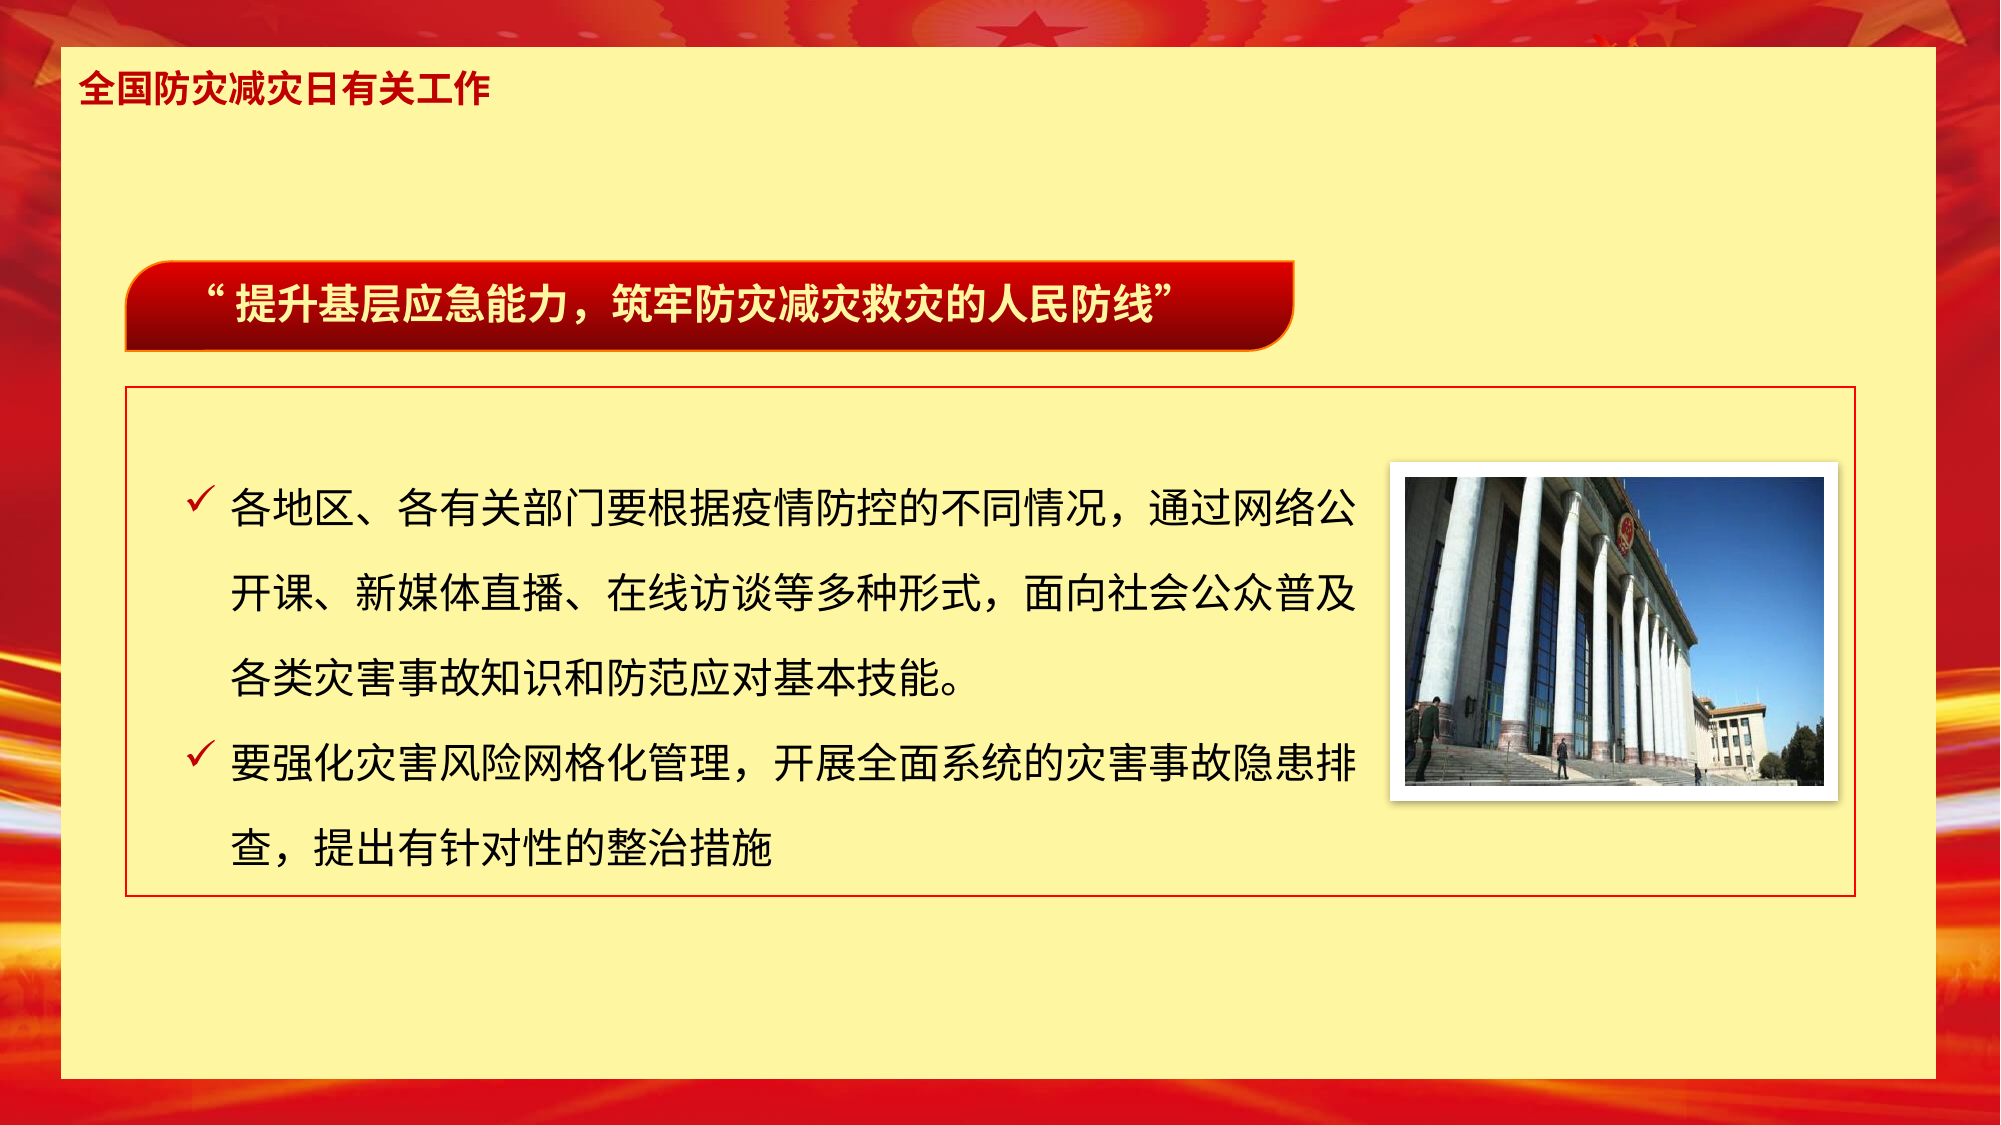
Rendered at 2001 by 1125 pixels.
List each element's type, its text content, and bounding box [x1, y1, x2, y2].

text_box [61, 47, 1936, 1079]
text_box 各地区、各有关部门要根据疫情防控的不同情况，通过网络公开课、新媒体直播、在线访谈等多种形式，面向社会公众普及各类灾害事故知识和防范应对基本技能。 要强化灾害风险网格化管理，开展全面系统的灾害事故隐患排查，提出有针对性的整治措施 [168, 439, 1405, 880]
text_box 全国防灾减灾日有关工作 [63, 57, 507, 118]
text_box [125, 386, 1856, 897]
picture [0, 0, 2000, 1125]
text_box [125, 261, 1294, 351]
